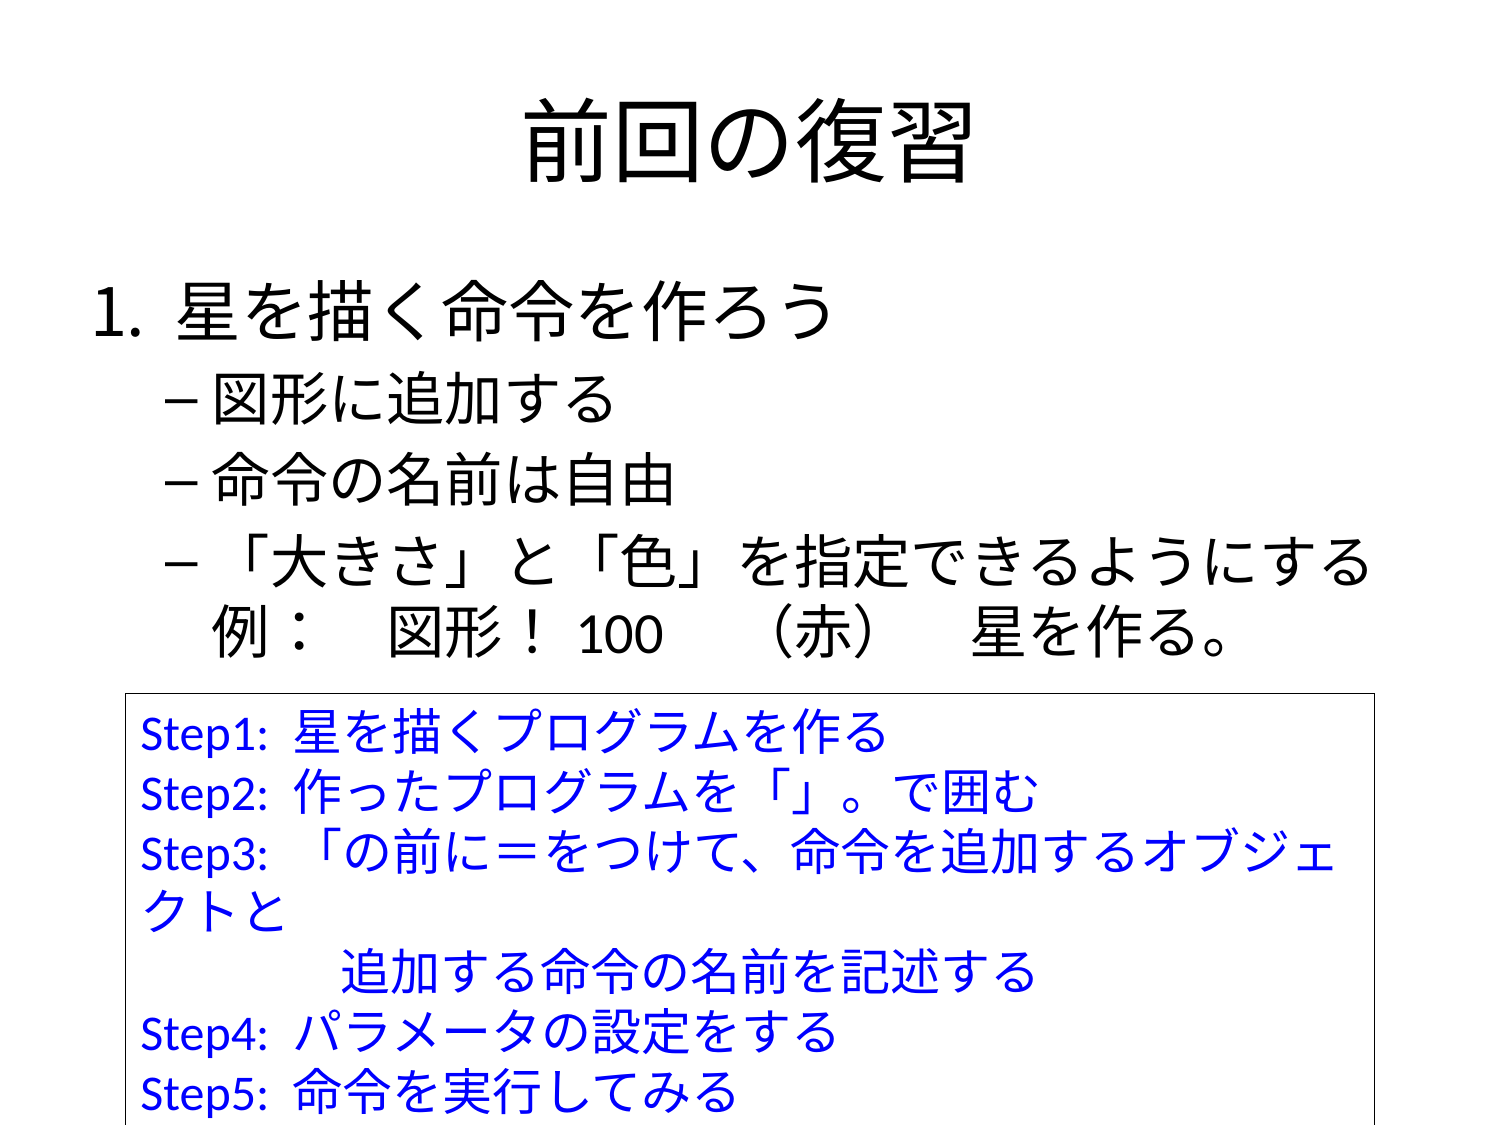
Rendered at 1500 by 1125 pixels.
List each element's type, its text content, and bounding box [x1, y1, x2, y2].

title 前回の復習 [75, 45, 1425, 233]
list 星を描く命令を作ろう 図形に追加する 命令の名前は自由 「大きさ」と「色」を指定できるようにする 例： 図形！100 （赤） 星を作る。 [75, 262, 1425, 1005]
text_box Step1: 星を描くプログラムを作る Step2: 作ったプログラムを「」。で囲む Step3: 「の前に＝をつけて、命令を追加するオブジェクトと 追加する命令の名前を記述する Step4: パラメータの設定をする Step5: 命令を実行してみる [125, 693, 1375, 1125]
